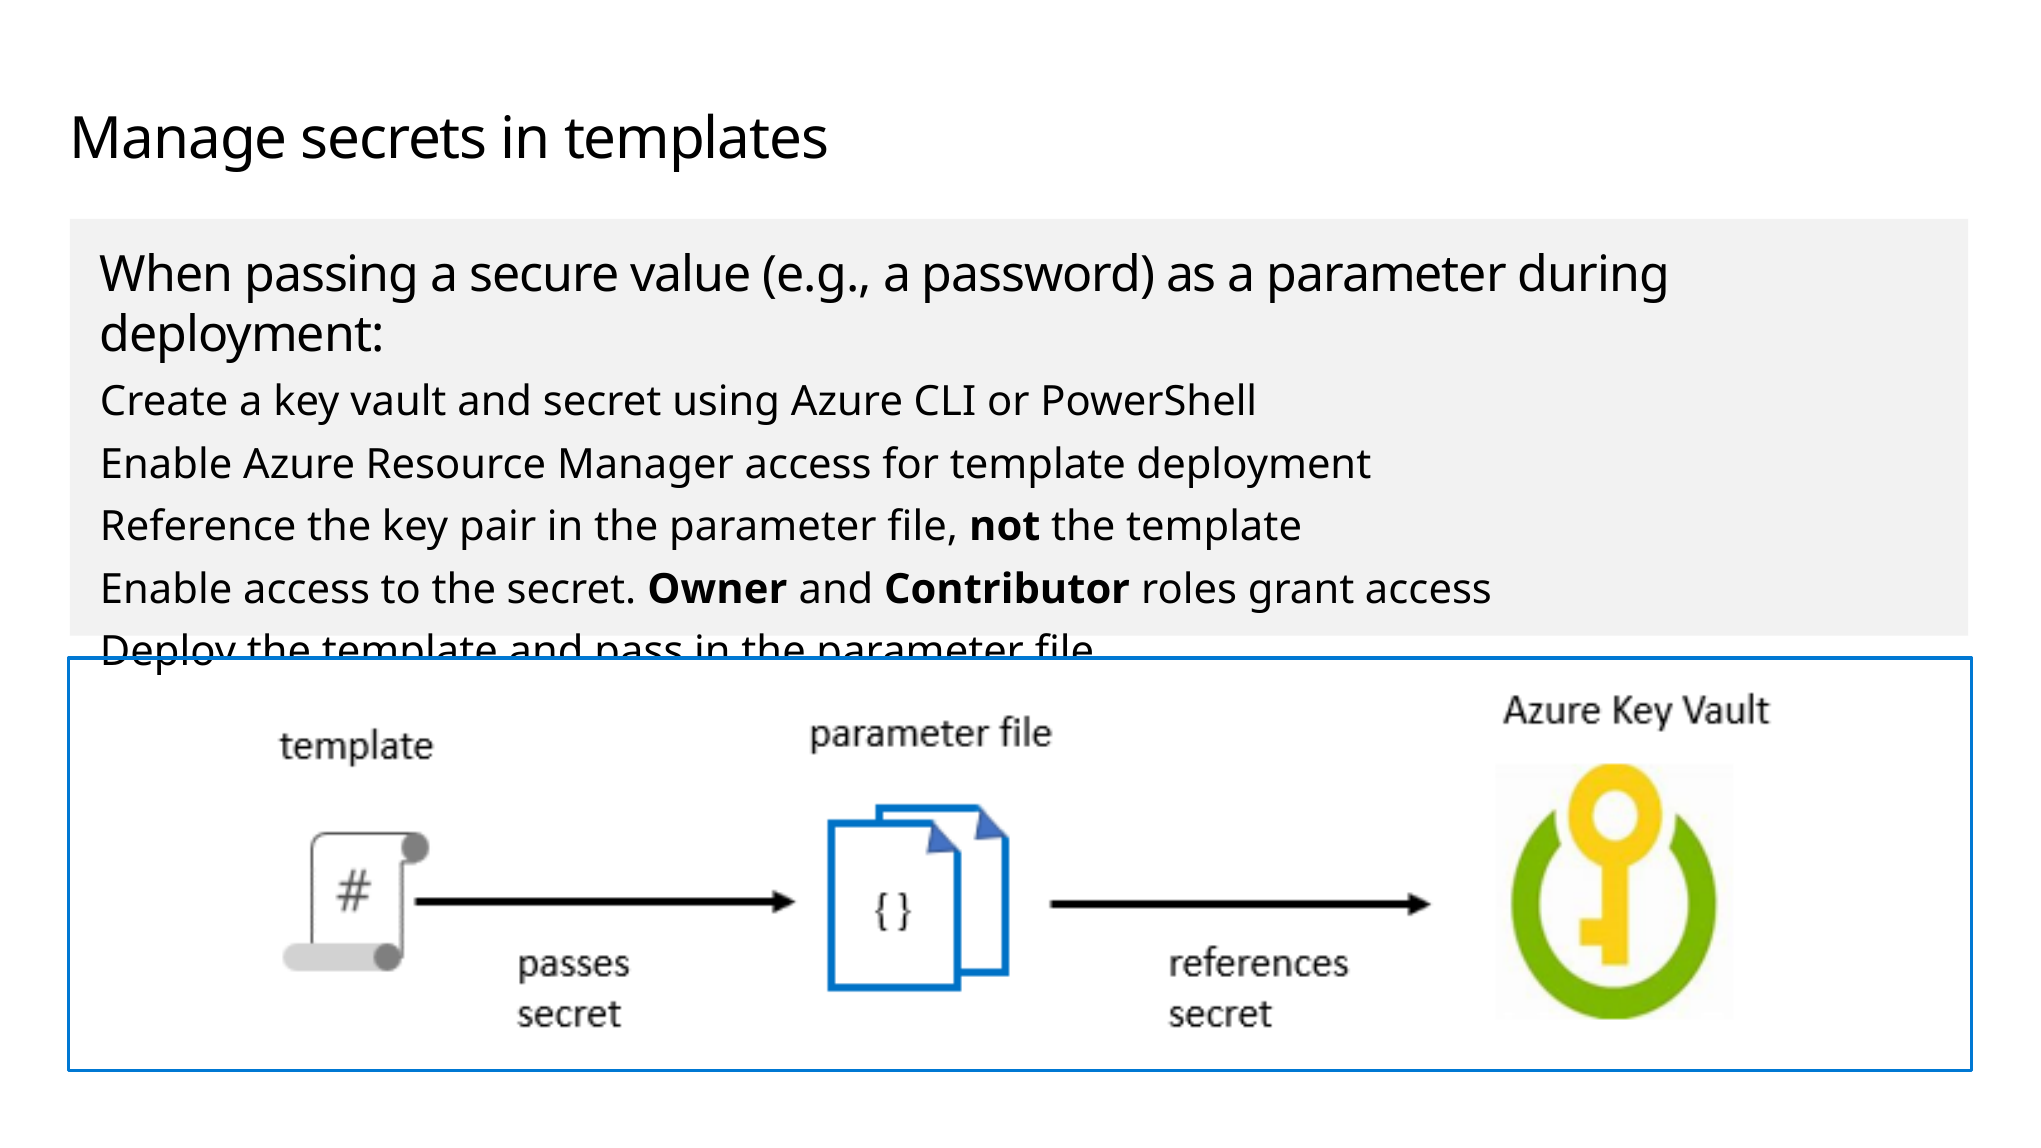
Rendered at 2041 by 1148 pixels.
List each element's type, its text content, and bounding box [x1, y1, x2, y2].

picture [69, 659, 1971, 1070]
text_box When passing a secure value (e.g., a password) as a parameter during deployment: Create a key vault and secret using Azure CLI or PowerShell Enable Azure Resource Manager access for template deployment Reference the key pair in the parameter file, not the template Enable access to the secret. Owner and Contributor roles grant access Deploy the template and pass in the parameter file [69, 218, 1969, 636]
title Manage secrets in templates [70, 103, 1969, 172]
